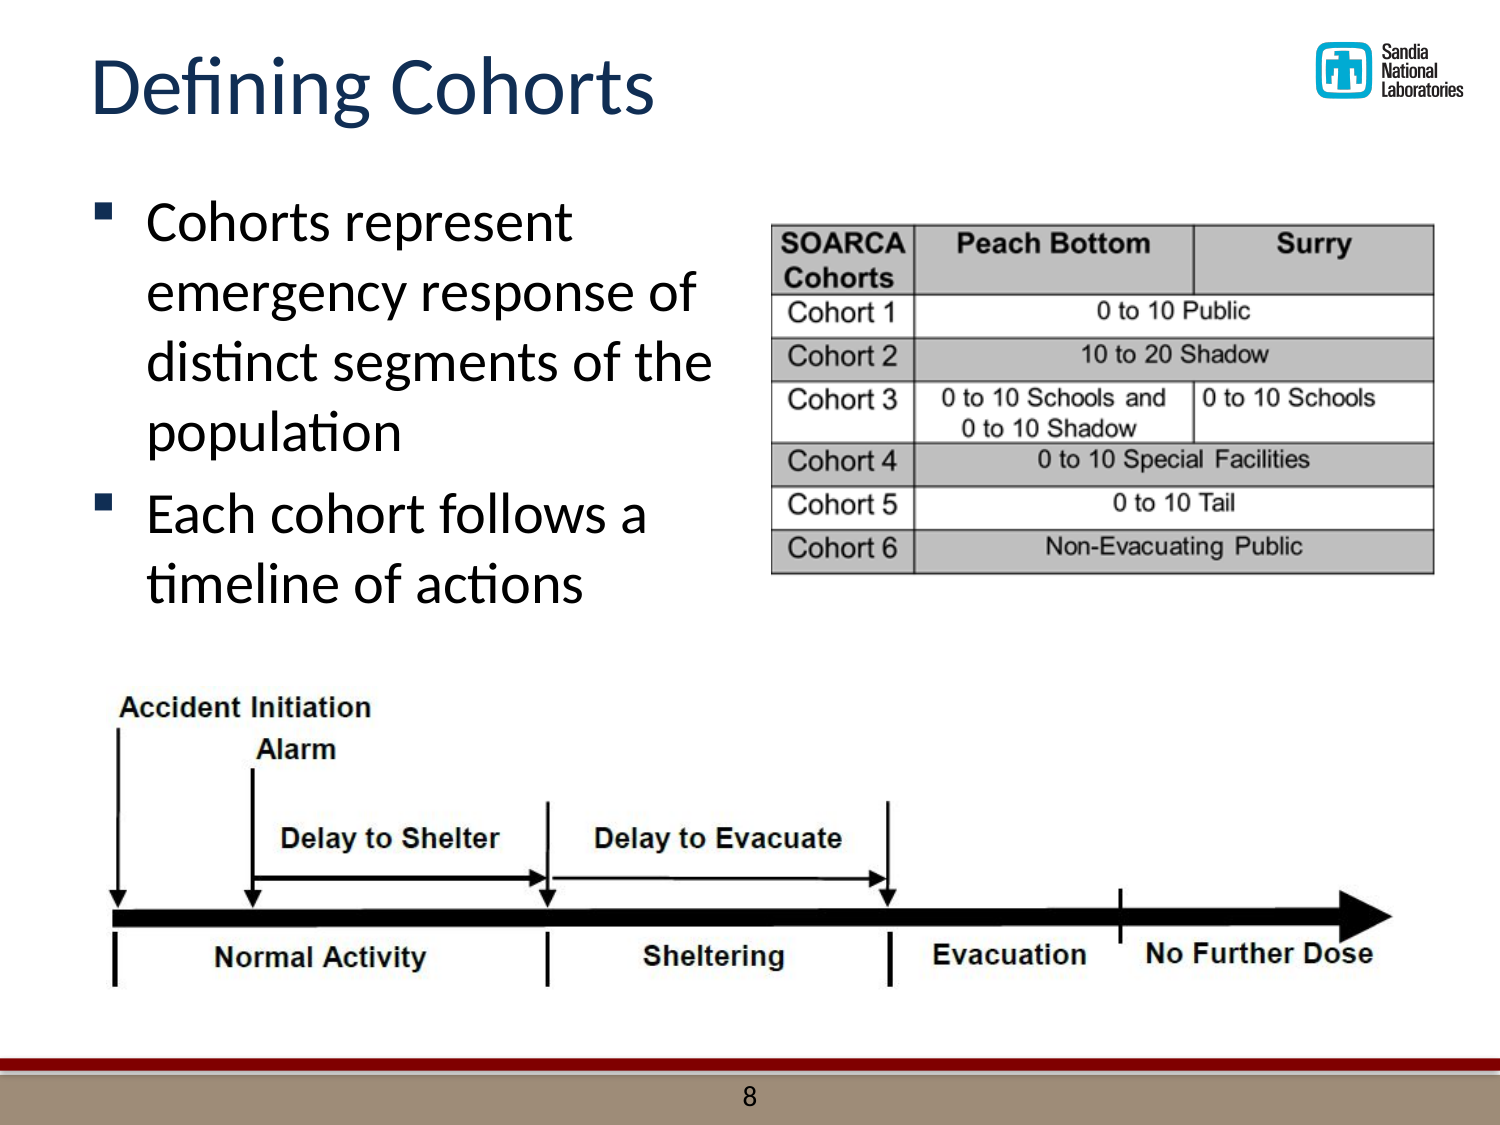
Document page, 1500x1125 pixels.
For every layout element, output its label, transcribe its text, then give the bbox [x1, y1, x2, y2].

picture [771, 215, 1441, 581]
picture [105, 686, 1394, 1000]
list Cohorts represent emergency response of distinct segments of the population Each cohort follows a timeline of actions [74, 175, 738, 635]
footer 8 [512, 1069, 988, 1117]
title Defining Cohorts [74, 0, 1426, 163]
picture [1426, 37, 1467, 105]
